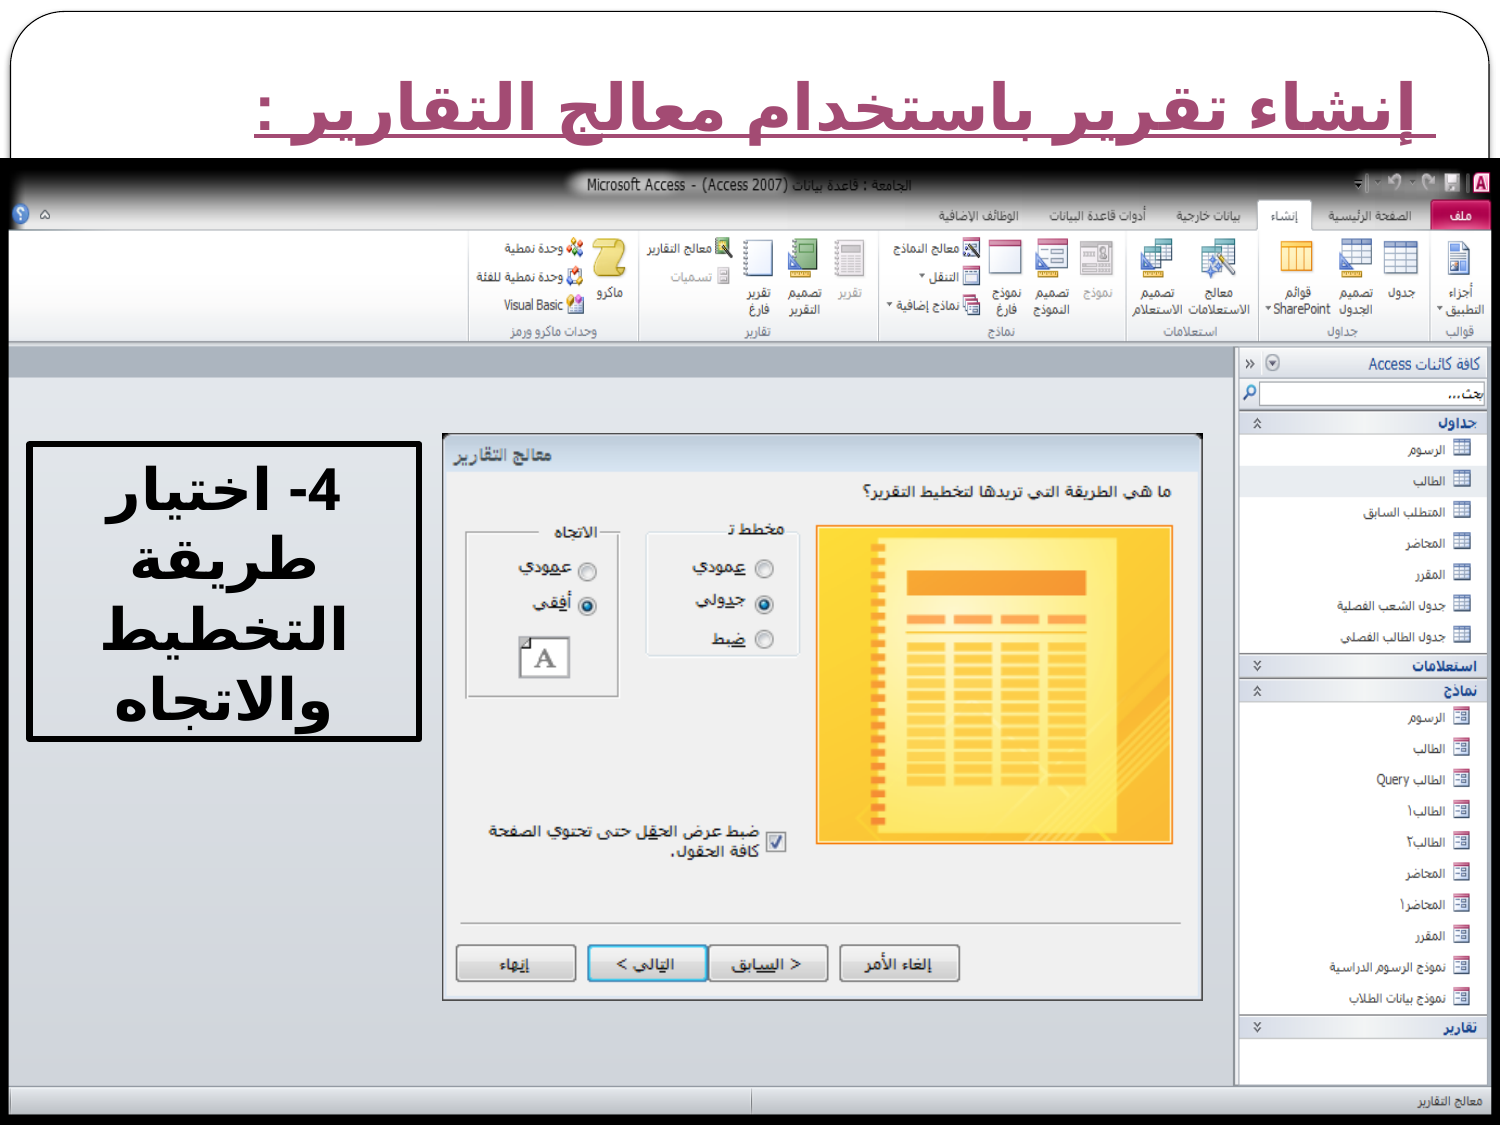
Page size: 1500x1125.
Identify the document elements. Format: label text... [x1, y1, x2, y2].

picture [0, 158, 1500, 1125]
text_box إنشاء تقرير باستخدام معالج التقارير : [100, 0, 1451, 157]
